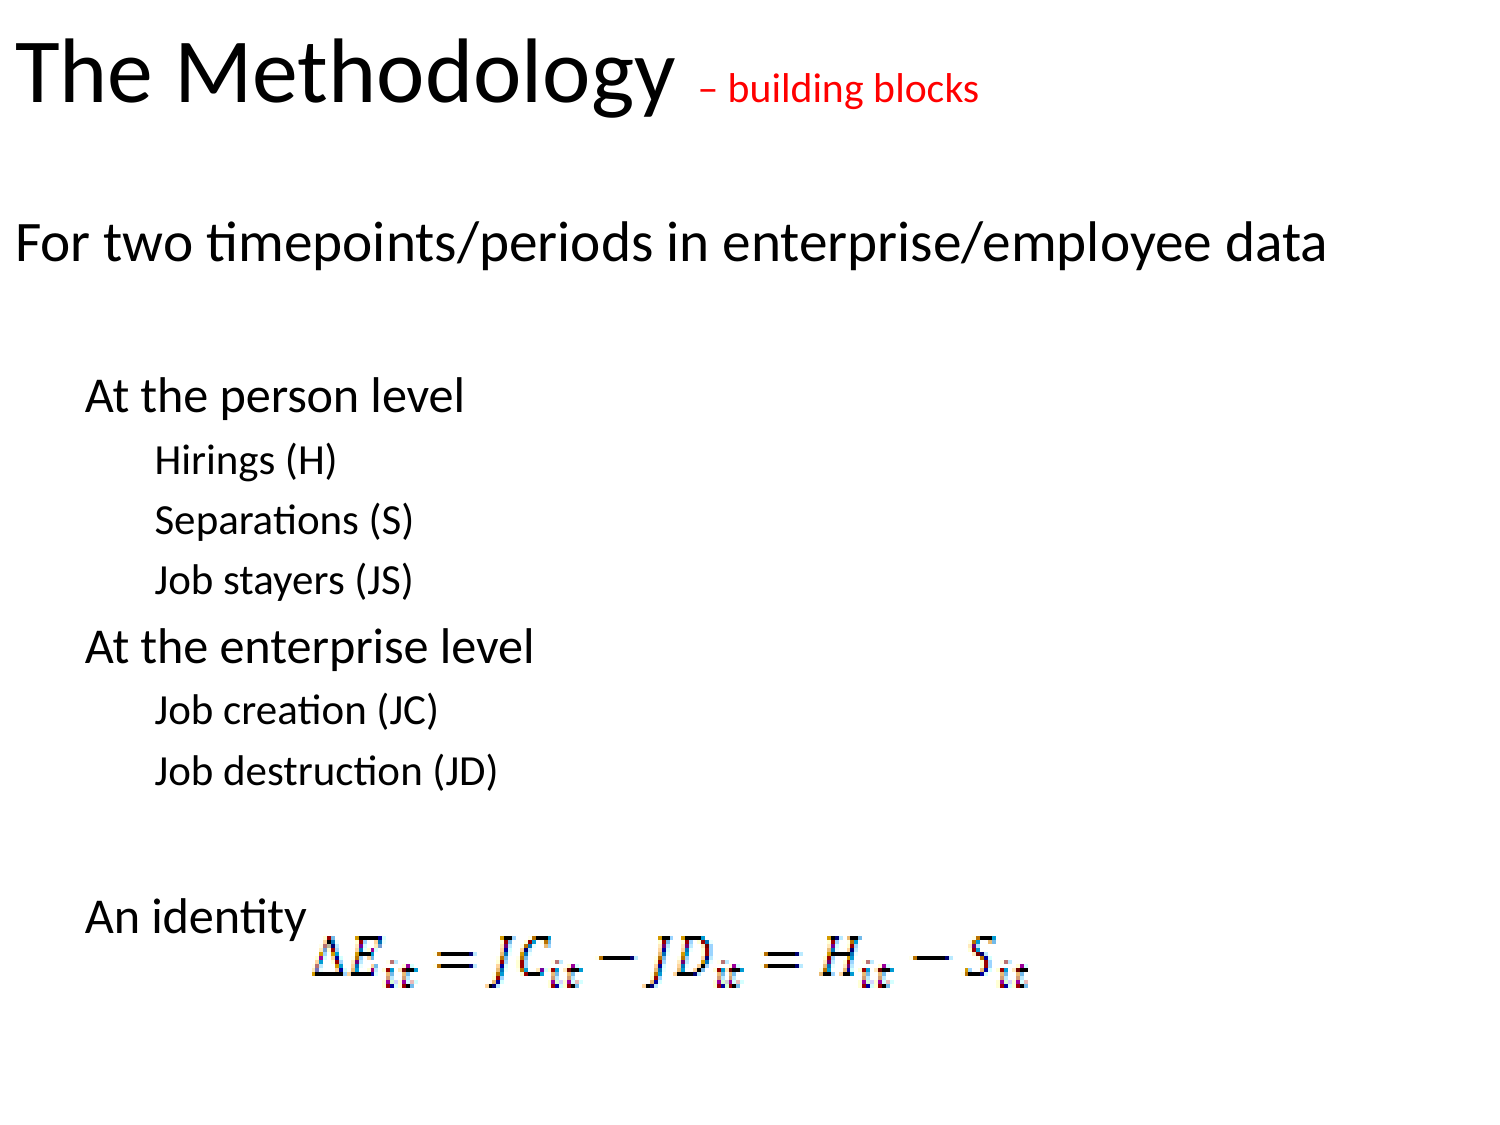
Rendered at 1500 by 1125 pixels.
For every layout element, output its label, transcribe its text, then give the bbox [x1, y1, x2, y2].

title The Methodology – building blocks [0, 1, 1350, 160]
list For two timepoints/periods in enterprise/employee data At the person level Hirings (H) Separations (S) Job stayers (JS) At the enterprise level Job creation (JC) Job destruction (JD) An identity [0, 196, 1500, 1041]
picture [312, 928, 1028, 1008]
